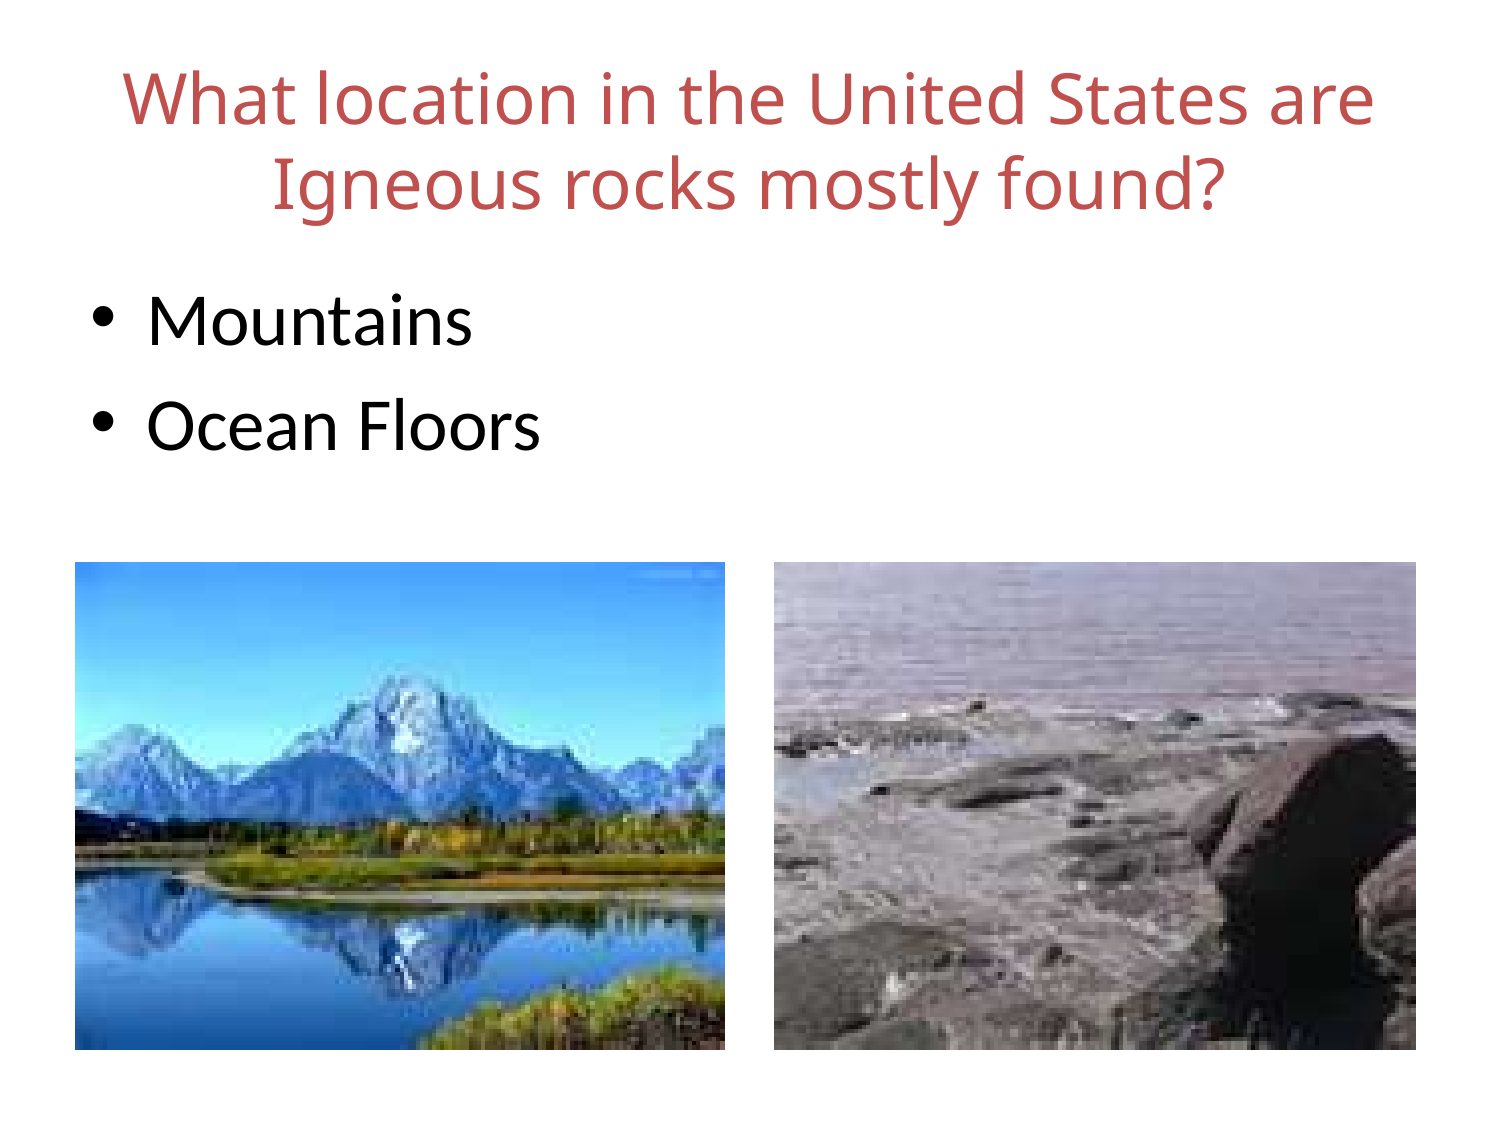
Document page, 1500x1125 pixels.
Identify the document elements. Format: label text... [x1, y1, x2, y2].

list Mountains Ocean Floors [75, 262, 1425, 1005]
picture [774, 562, 1416, 1051]
picture [74, 562, 726, 1051]
title What location in the United States are Igneous rocks mostly found? [75, 45, 1425, 233]
